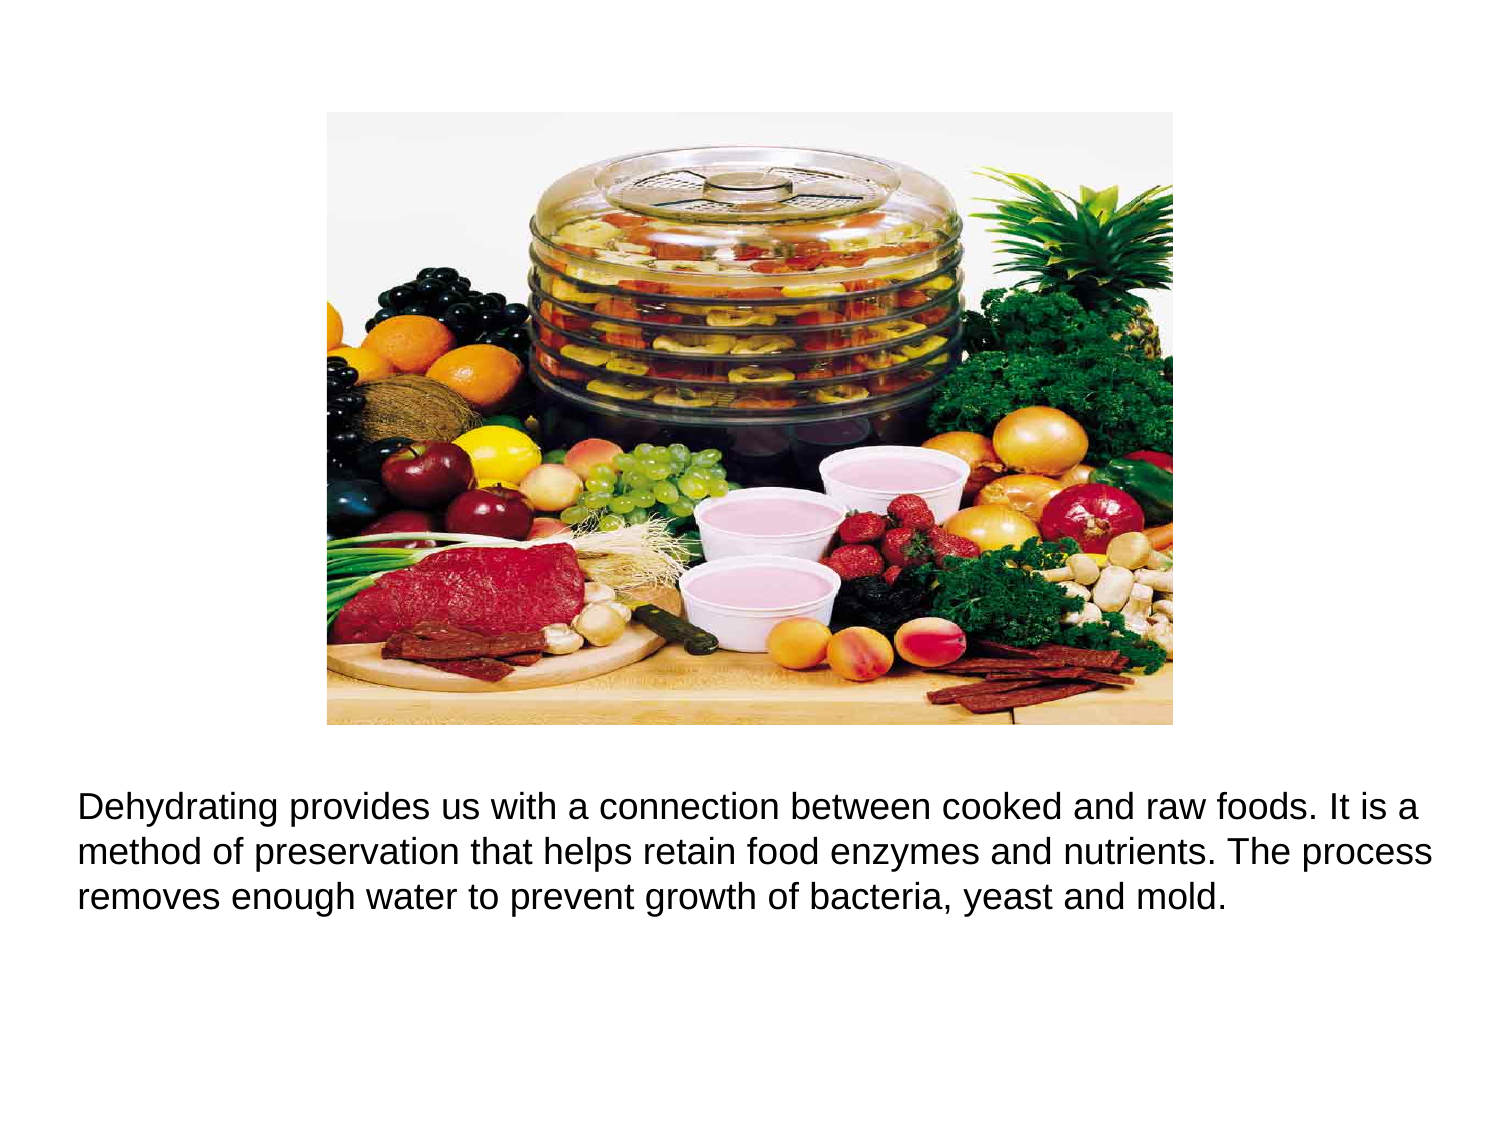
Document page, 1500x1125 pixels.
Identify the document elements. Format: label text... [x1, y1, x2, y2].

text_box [326, 112, 1174, 726]
text_box Dehydrating provides us with a connection between cooked and raw foods. It is a method of preservation that helps retain food enzymes and nutrients. The process removes enough water to prevent growth of bacteria, yeast and mold. [62, 774, 1463, 925]
